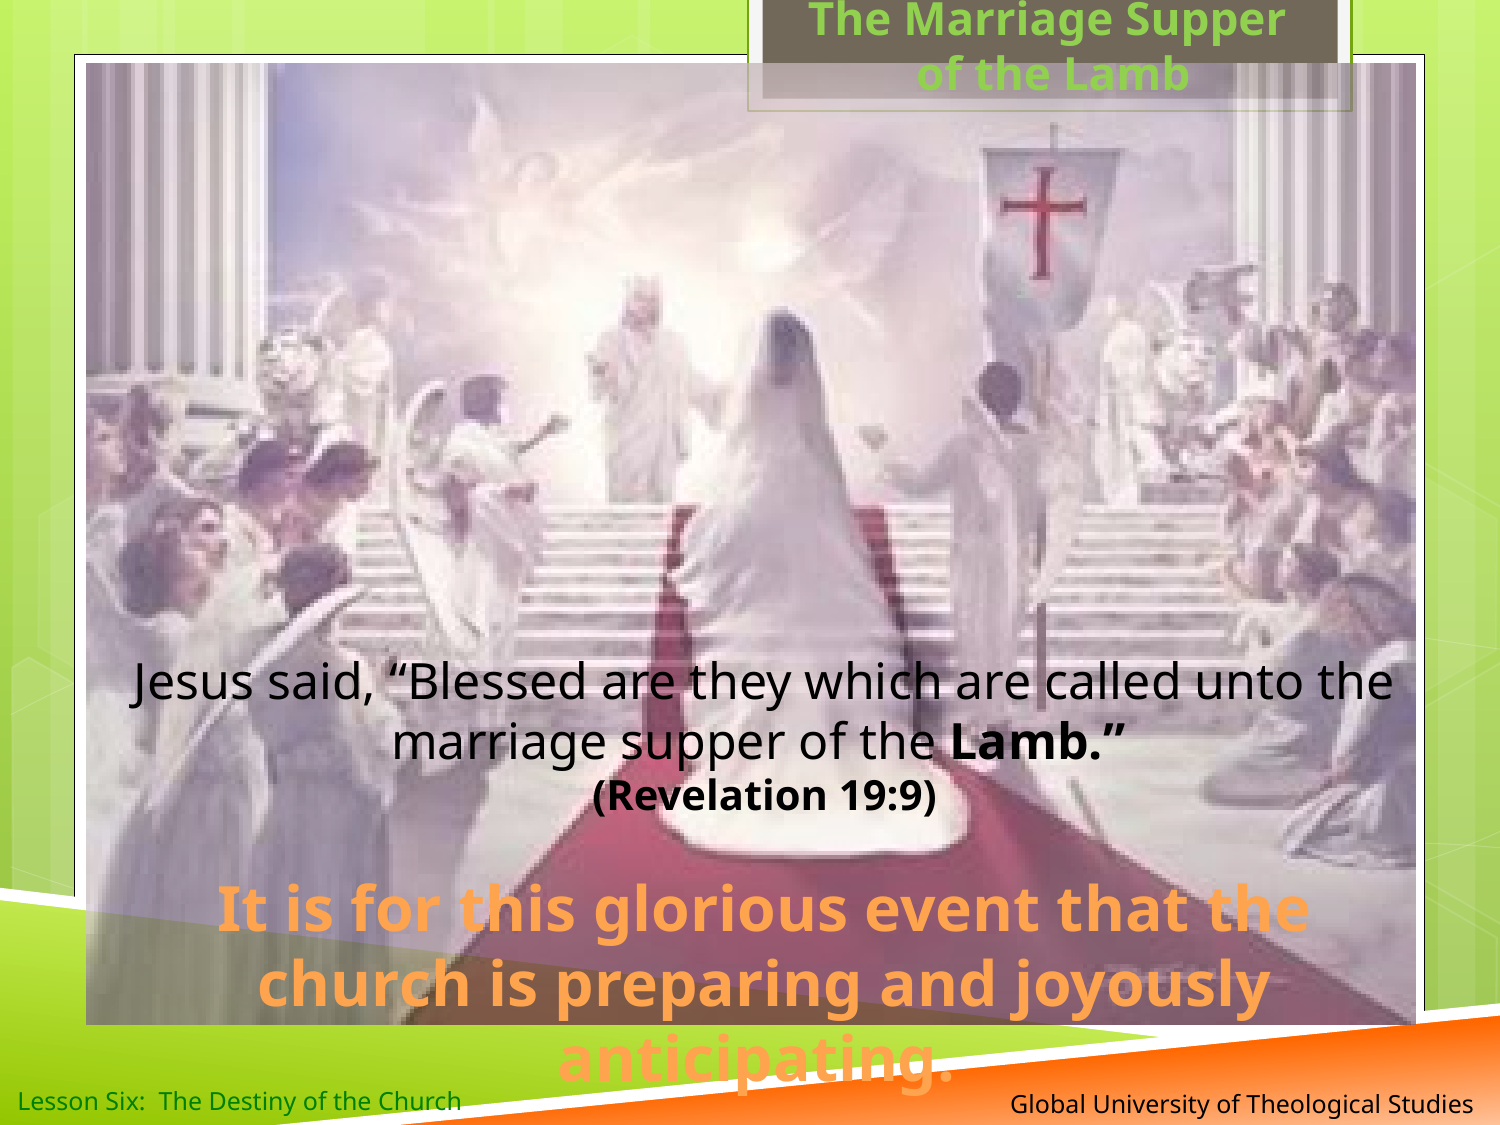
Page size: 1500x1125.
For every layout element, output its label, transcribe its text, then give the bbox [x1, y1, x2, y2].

picture [86, 62, 1416, 1026]
text_box Jesus said, “Blessed are they which are called unto the marriage supper of the Lamb.” (Revelation 19:9) It is for this glorious event that the church is preparing and joyously anticipating. [86, 641, 1443, 1102]
text_box Global University of Theological Studies [996, 1073, 1500, 1117]
text_box Lesson Six: The Destiny of the Church [9, 1083, 513, 1118]
text_box The Marriage Supper of the Lamb [768, 0, 1339, 61]
